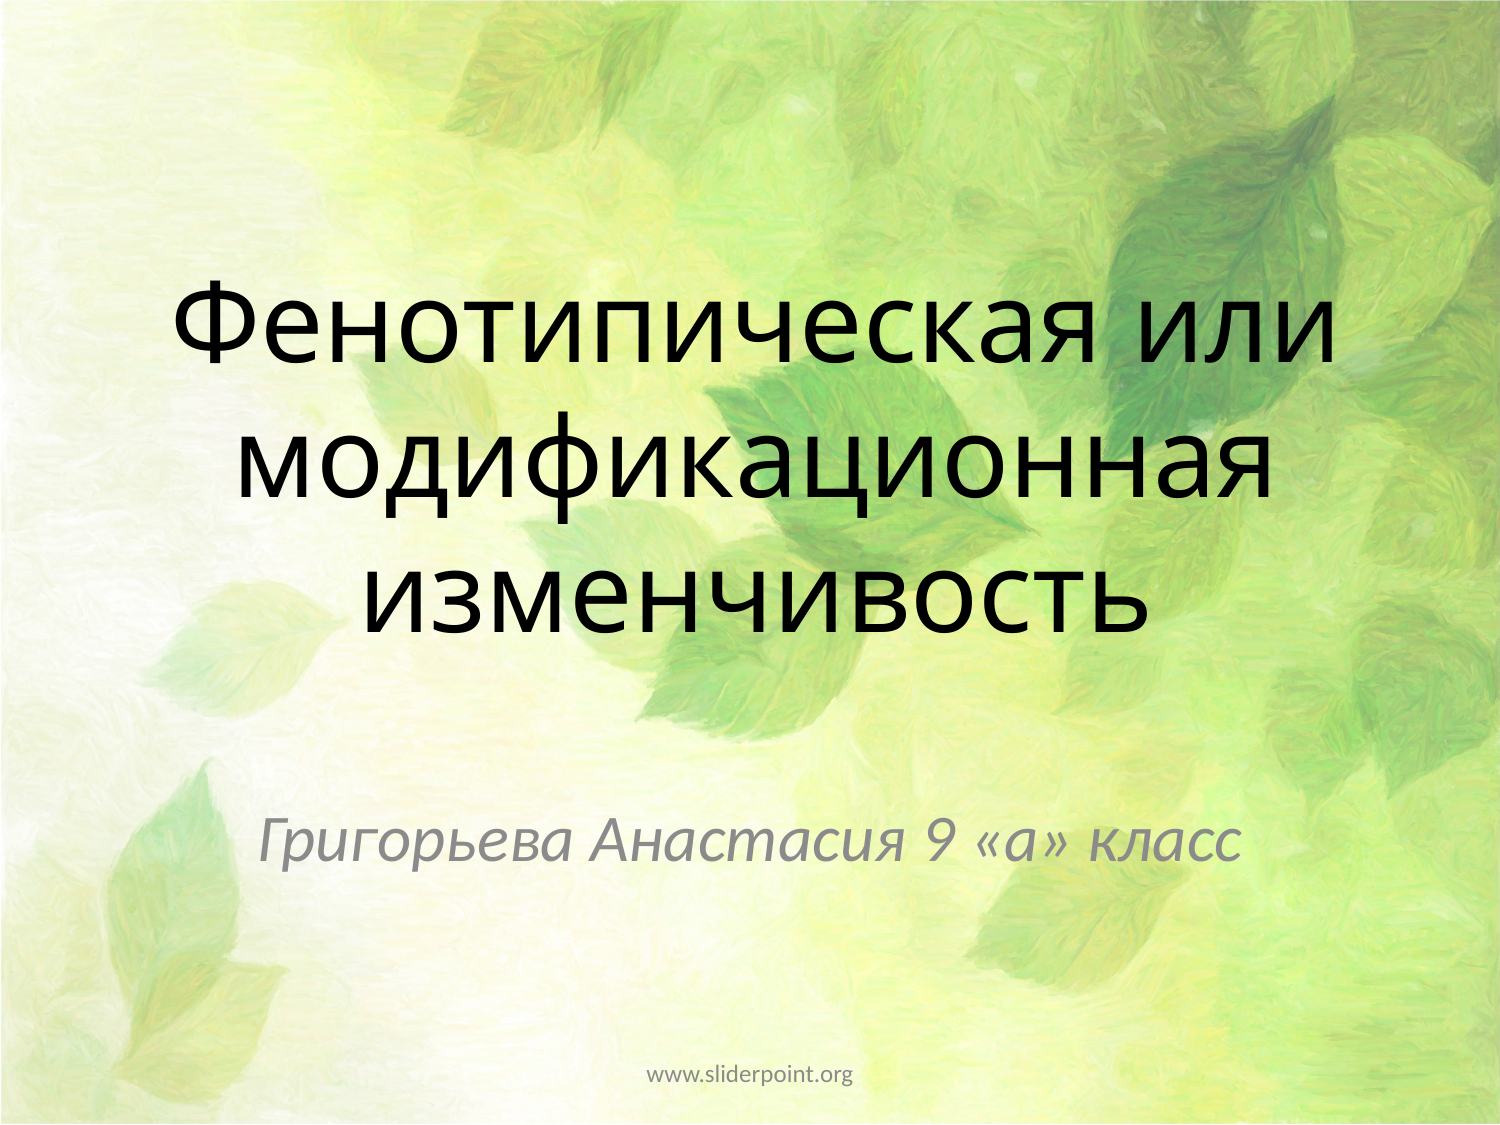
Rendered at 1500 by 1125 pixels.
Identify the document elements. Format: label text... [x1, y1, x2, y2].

title Фенотипическая или модификационная изменчивость [53, 314, 1459, 591]
footer www.sliderpoint.org [512, 1042, 988, 1103]
subtitle Григорьева Анастасия 9 «а» класс [225, 786, 1275, 925]
